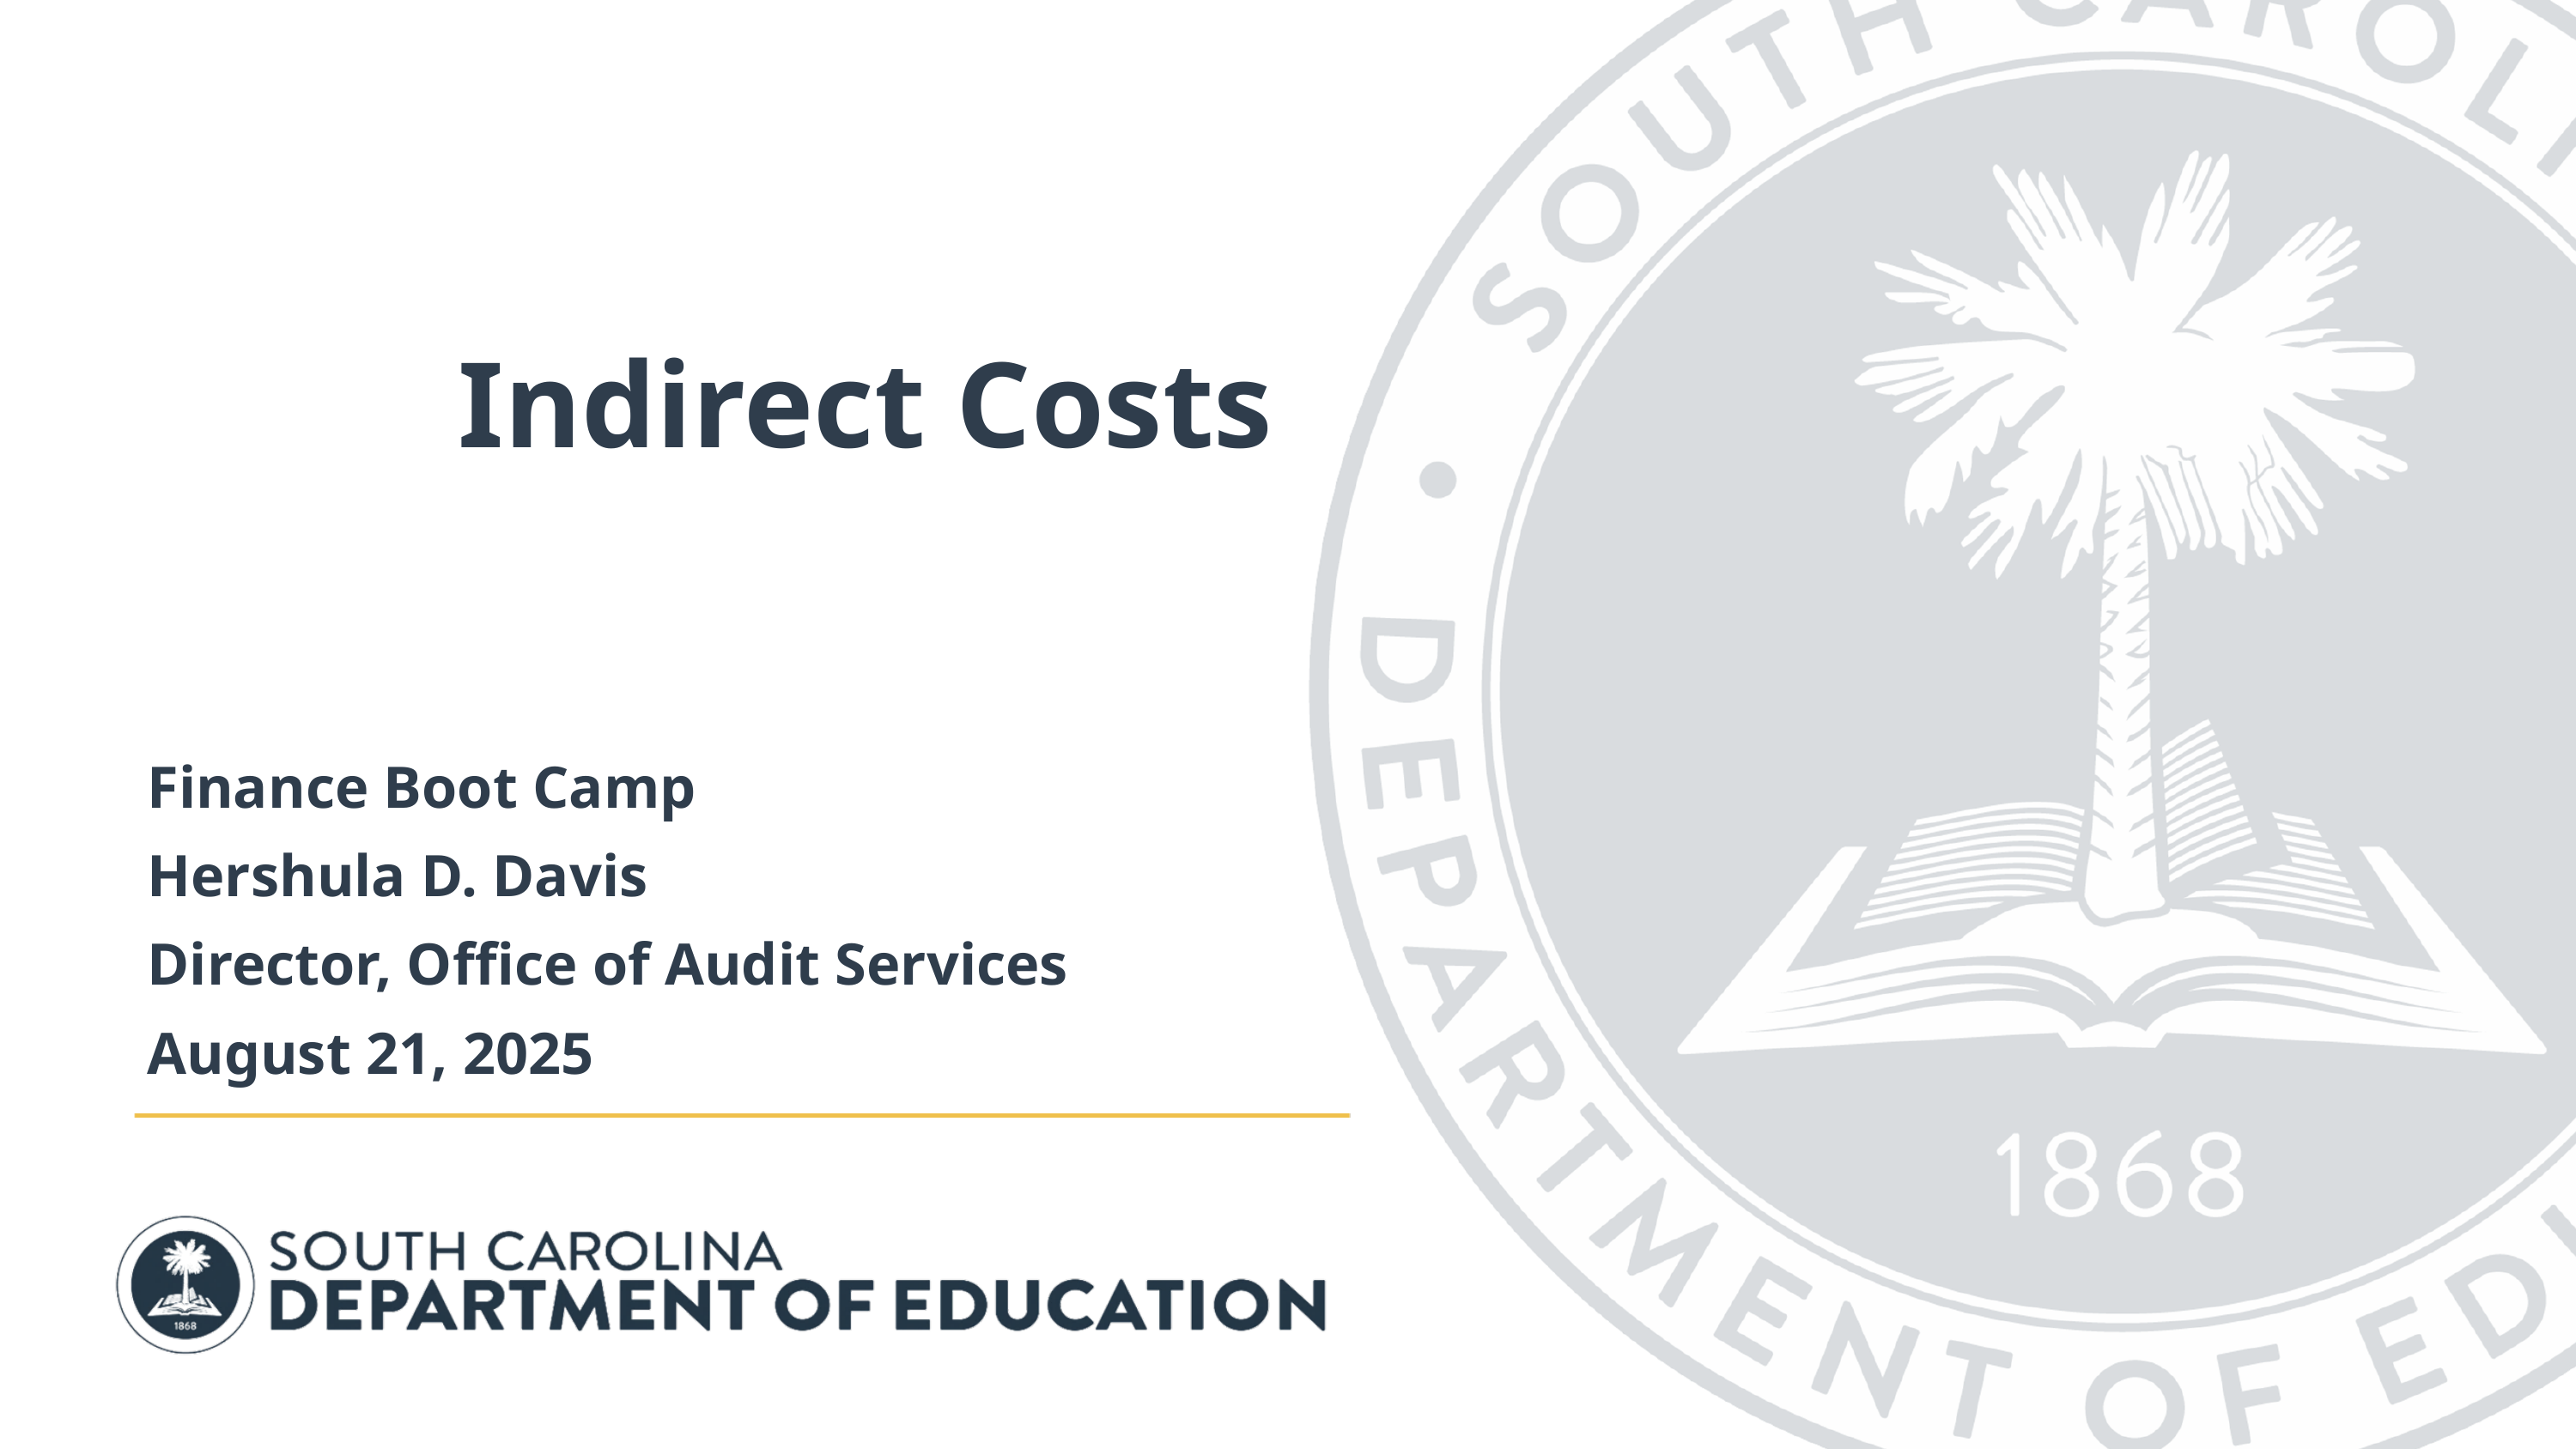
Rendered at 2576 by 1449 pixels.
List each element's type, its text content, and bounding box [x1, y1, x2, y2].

title Indirect Costs [136, 134, 1595, 652]
picture [42, 0, 2576, 1449]
subtitle Finance Boot Camp Hershula D. Davis Director, Office of Audit Services August 21, 2025 [134, 743, 1595, 1093]
